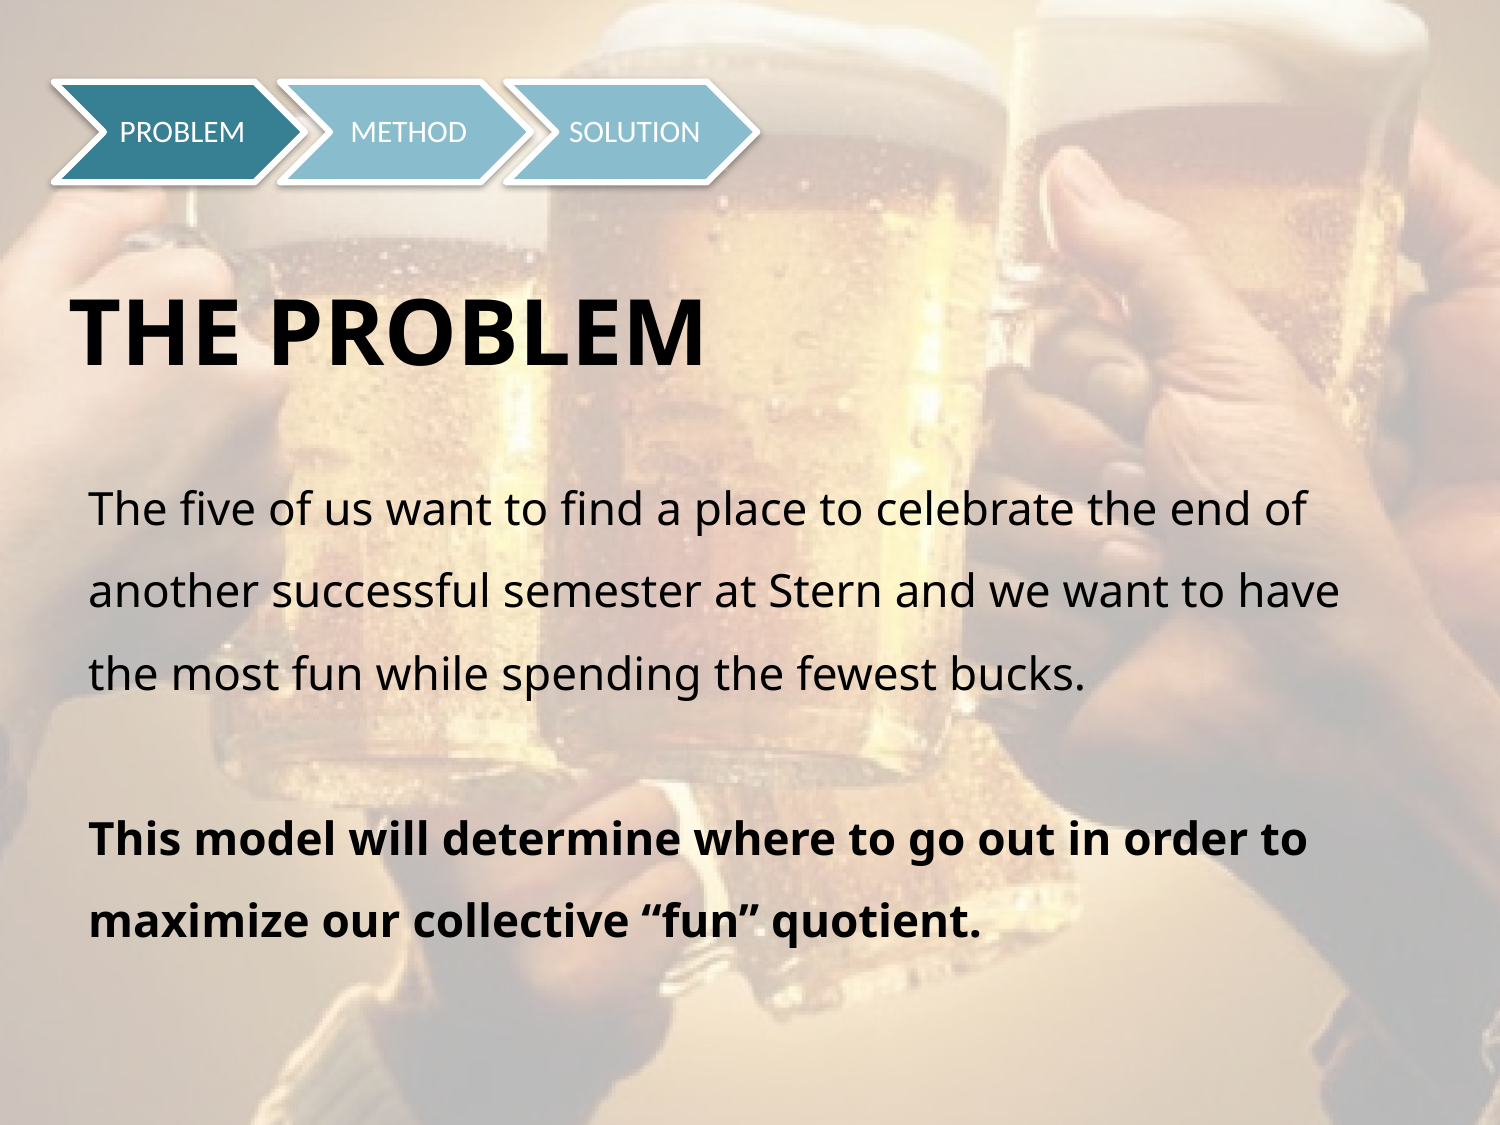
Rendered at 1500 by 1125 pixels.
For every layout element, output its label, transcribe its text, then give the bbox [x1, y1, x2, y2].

title THE PROBLEM [53, 234, 1404, 423]
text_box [53, 23, 758, 241]
text_box The five of us want to find a place to celebrate the end of another successful semester at Stern and we want to have the most fun while spending the fewest bucks. This model will determine where to go out in order to maximize our collective “fun” quotient. [73, 444, 1404, 955]
